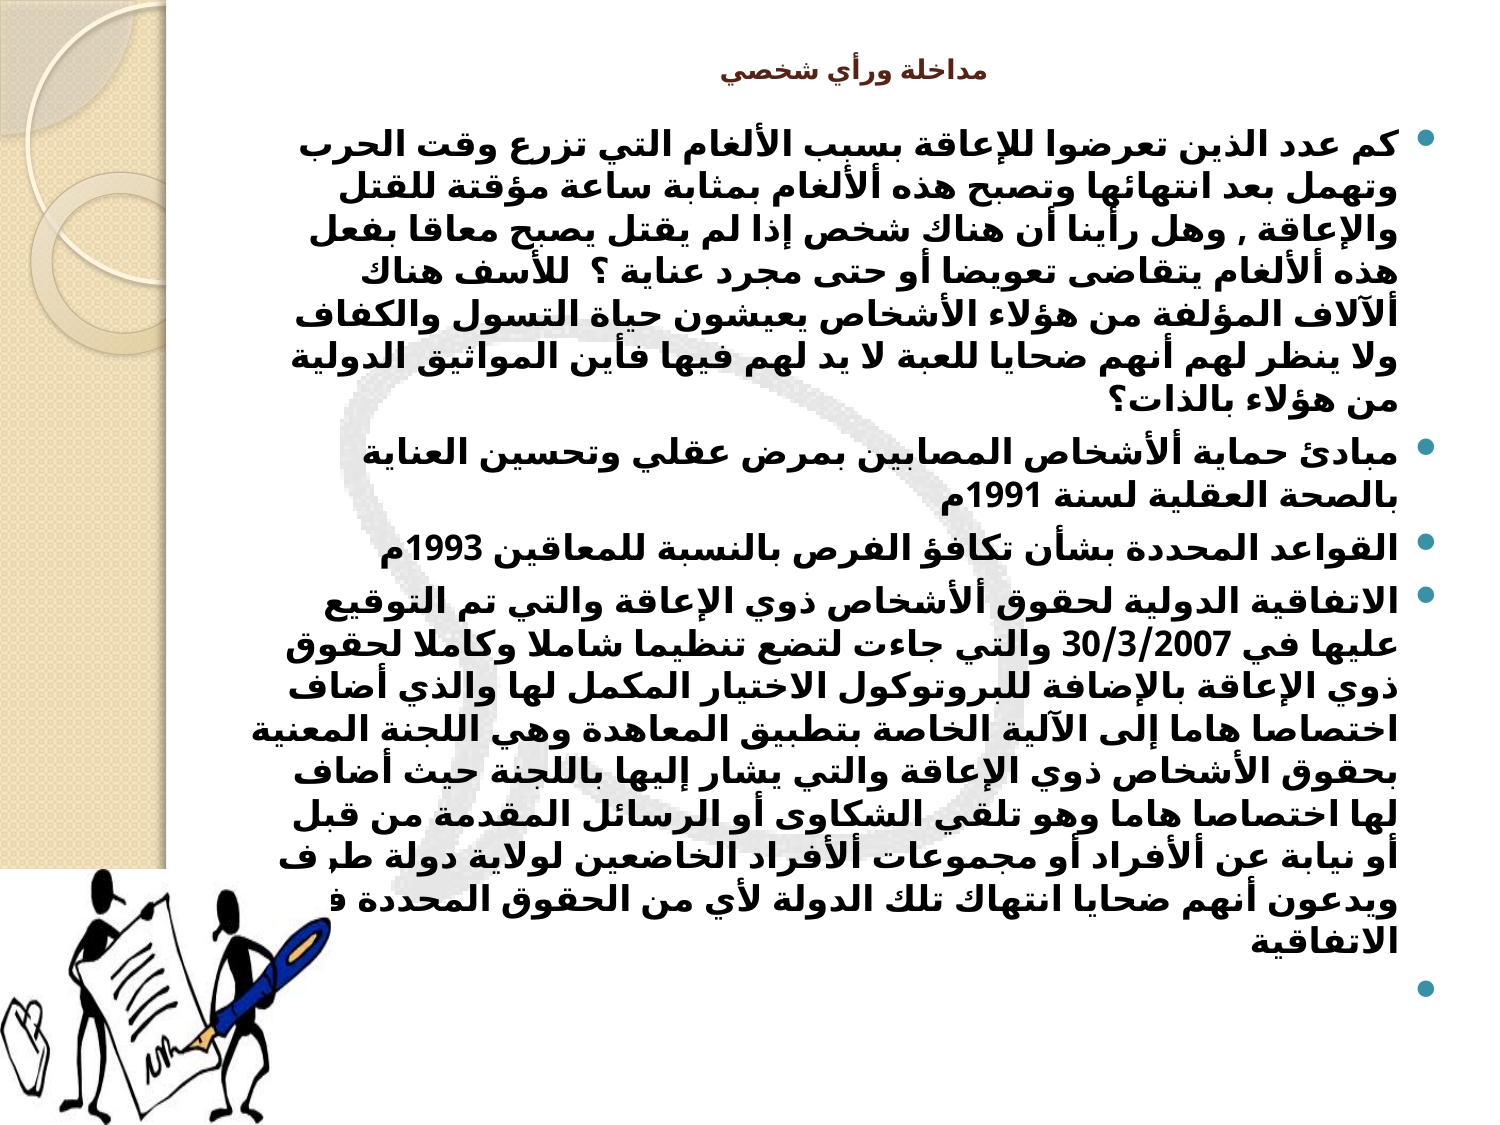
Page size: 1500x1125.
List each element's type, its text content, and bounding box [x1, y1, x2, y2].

title مداخلة ورأي شخصي [235, 45, 1466, 113]
picture [0, 250, 1092, 1125]
list كم عدد الذين تعرضوا للإعاقة بسبب الألغام التي تزرع وقت الحرب وتهمل بعد انتهائها وتصبح هذه ألألغام بمثابة ساعة مؤقتة للقتل والإعاقة , وهل رأينا أن هناك شخص إذا لم يقتل يصبح معاقا بفعل هذه ألألغام يتقاضى تعويضا أو حتى مجرد عناية ؟ للأسف هناك ألآلاف المؤلفة من هؤلاء الأشخاص يعيشون حياة التسول والكفاف ولا ينظر لهم أنهم ضحايا للعبة لا يد لهم فيها فأين المواثيق الدولية من هؤلاء بالذات؟ مبادئ حماية ألأشخاص المصابين بمرض عقلي وتحسين العناية بالصحة العقلية لسنة 1991م القواعد المحددة بشأن تكافؤ الفرص بالنسبة للمعاقين 1993م الاتفاقية الدولية لحقوق ألأشخاص ذوي الإعاقة والتي تم التوقيع عليها في 30/3/2007 والتي جاءت لتضع تنظيما شاملا وكاملا لحقوق ذوي الإعاقة بالإضافة للبروتوكول الاختيار المكمل لها والذي أضاف اختصاصا هاما إلى الآلية الخاصة بتطبيق المعاهدة وهي اللجنة المعنية بحقوق الأشخاص ذوي الإعاقة والتي يشار إليها باللجنة حيث أضاف لها اختصاصا هاما وهو تلقي الشكاوى أو الرسائل المقدمة من قبل أو نيابة عن ألأفراد أو مجموعات ألأفراد الخاضعين لولاية دولة طرف ويدعون أنهم ضحايا انتهاك تلك الدولة لأي من الحقوق المحددة في الاتفاقية [235, 113, 1466, 1025]
